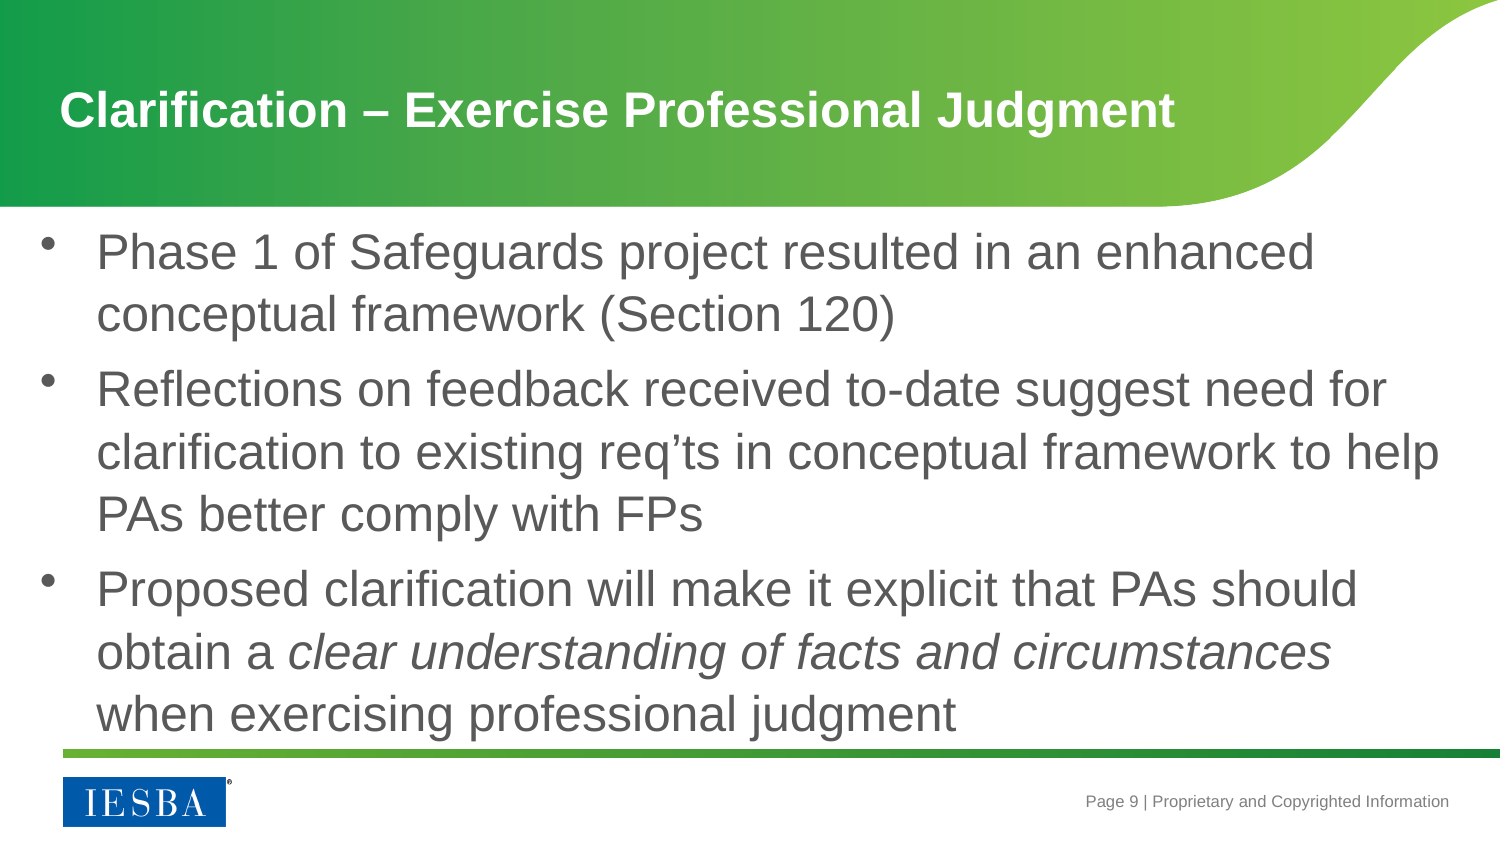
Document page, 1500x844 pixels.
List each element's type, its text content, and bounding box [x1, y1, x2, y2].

picture [63, 777, 232, 827]
list Phase 1 of Safeguards project resulted in an enhanced conceptual framework (Section 120) Reflections on feedback received to-date suggest need for clarification to existing req’ts in conceptual framework to help PAs better comply with FPs Proposed clarification will make it explicit that PAs should obtain a clear understanding of facts and circumstances when exercising professional judgment [24, 209, 1463, 735]
title Clarification – Exercise Professional Judgment [59, 65, 1313, 150]
picture [0, 0, 1500, 207]
